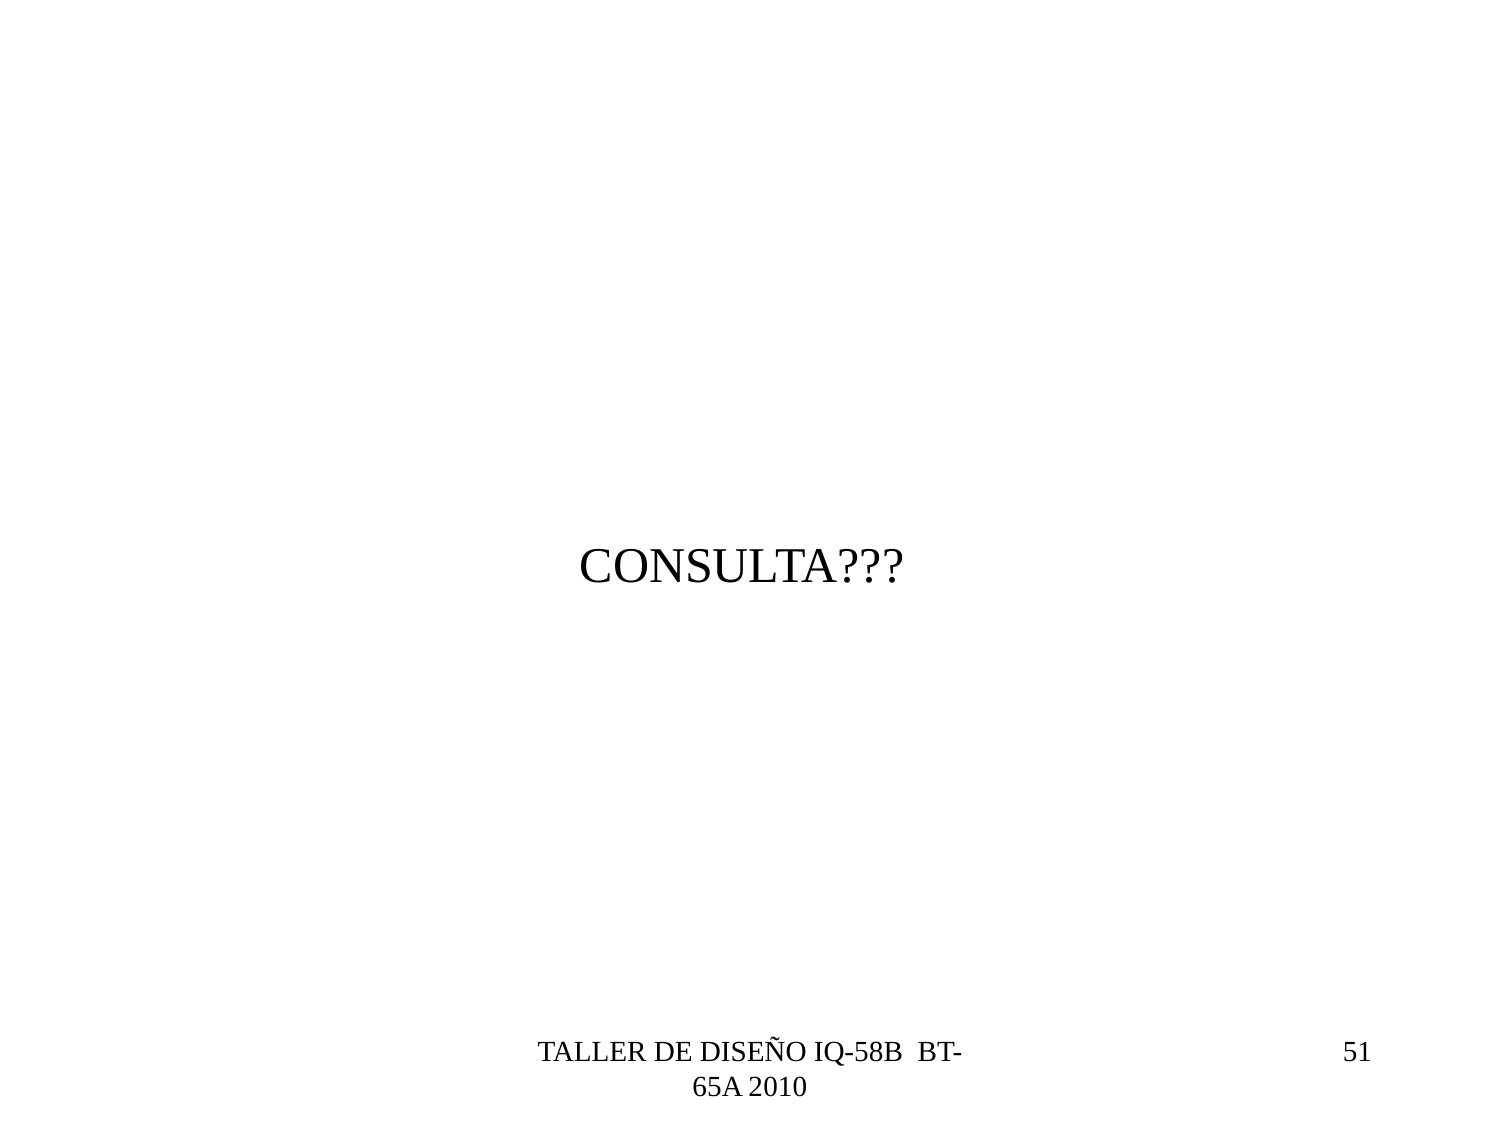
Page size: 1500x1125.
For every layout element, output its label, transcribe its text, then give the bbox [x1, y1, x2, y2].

footer TALLER DE DISEÑO IQ-58B BT-65A 2010 [512, 1024, 988, 1101]
text_box CONSULTA??? [565, 524, 920, 600]
slide_number 51 [1074, 1024, 1388, 1101]
